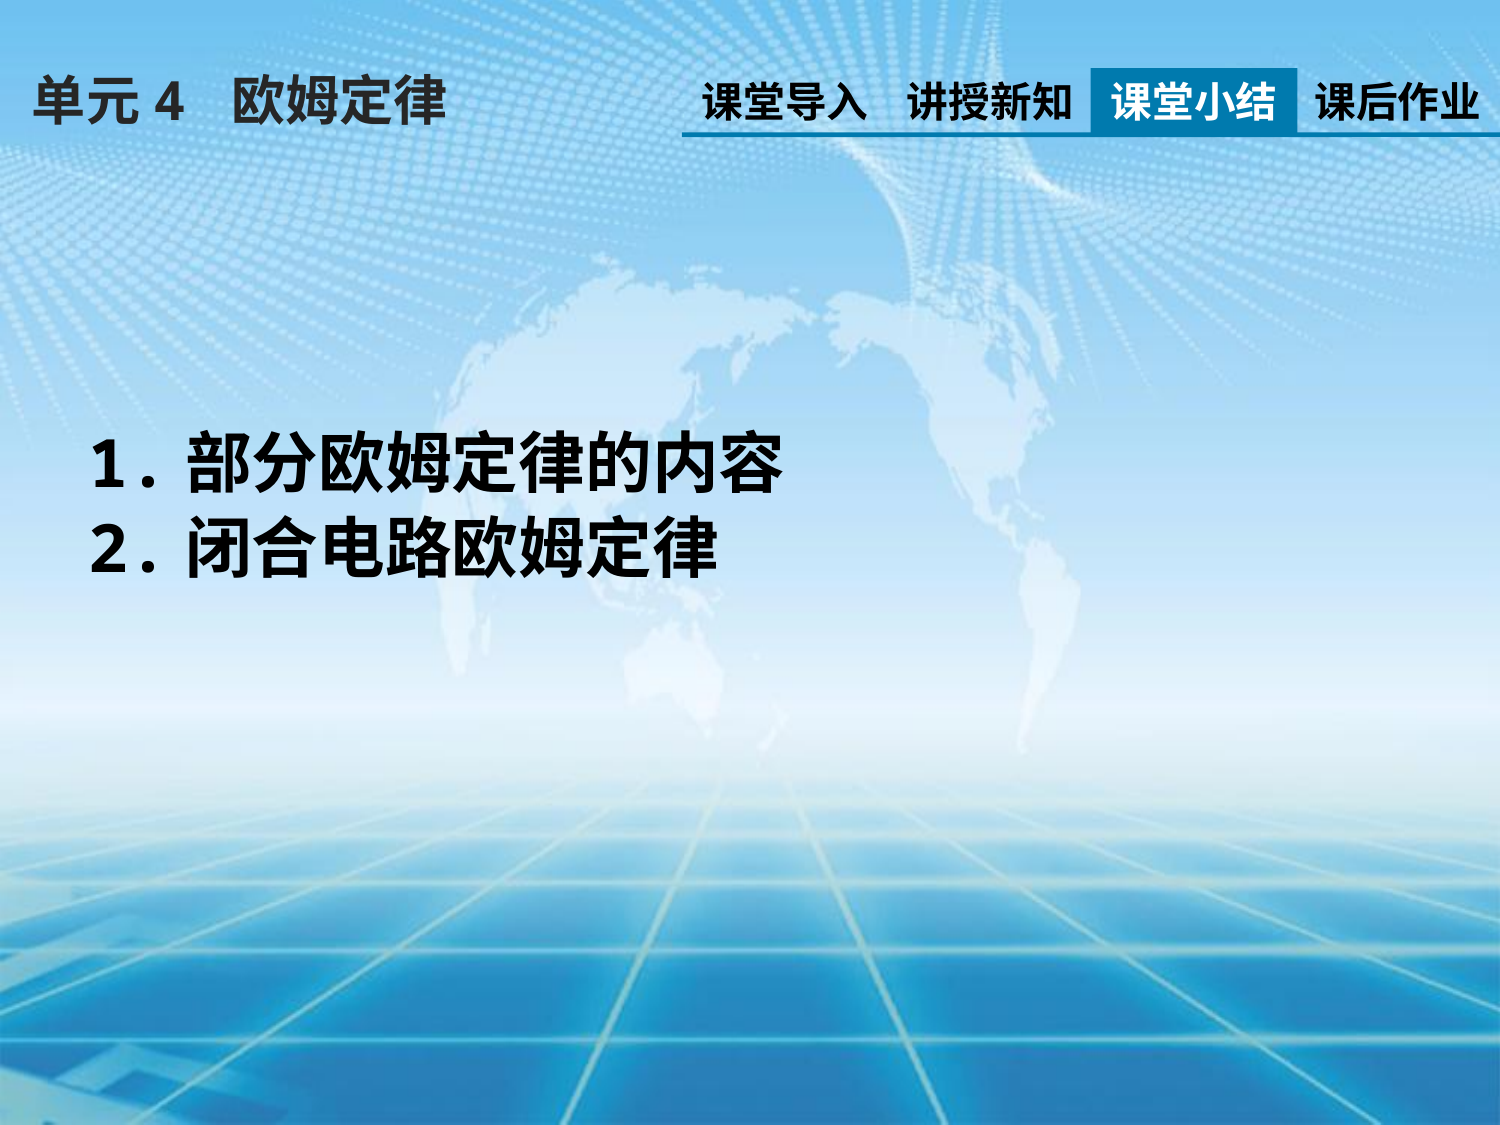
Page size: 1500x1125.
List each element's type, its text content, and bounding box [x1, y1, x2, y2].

text_box 1.部分欧姆定律的内容 2.闭合电路欧姆定律 [73, 422, 1428, 816]
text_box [16, 59, 1500, 140]
picture [0, 0, 1500, 1125]
